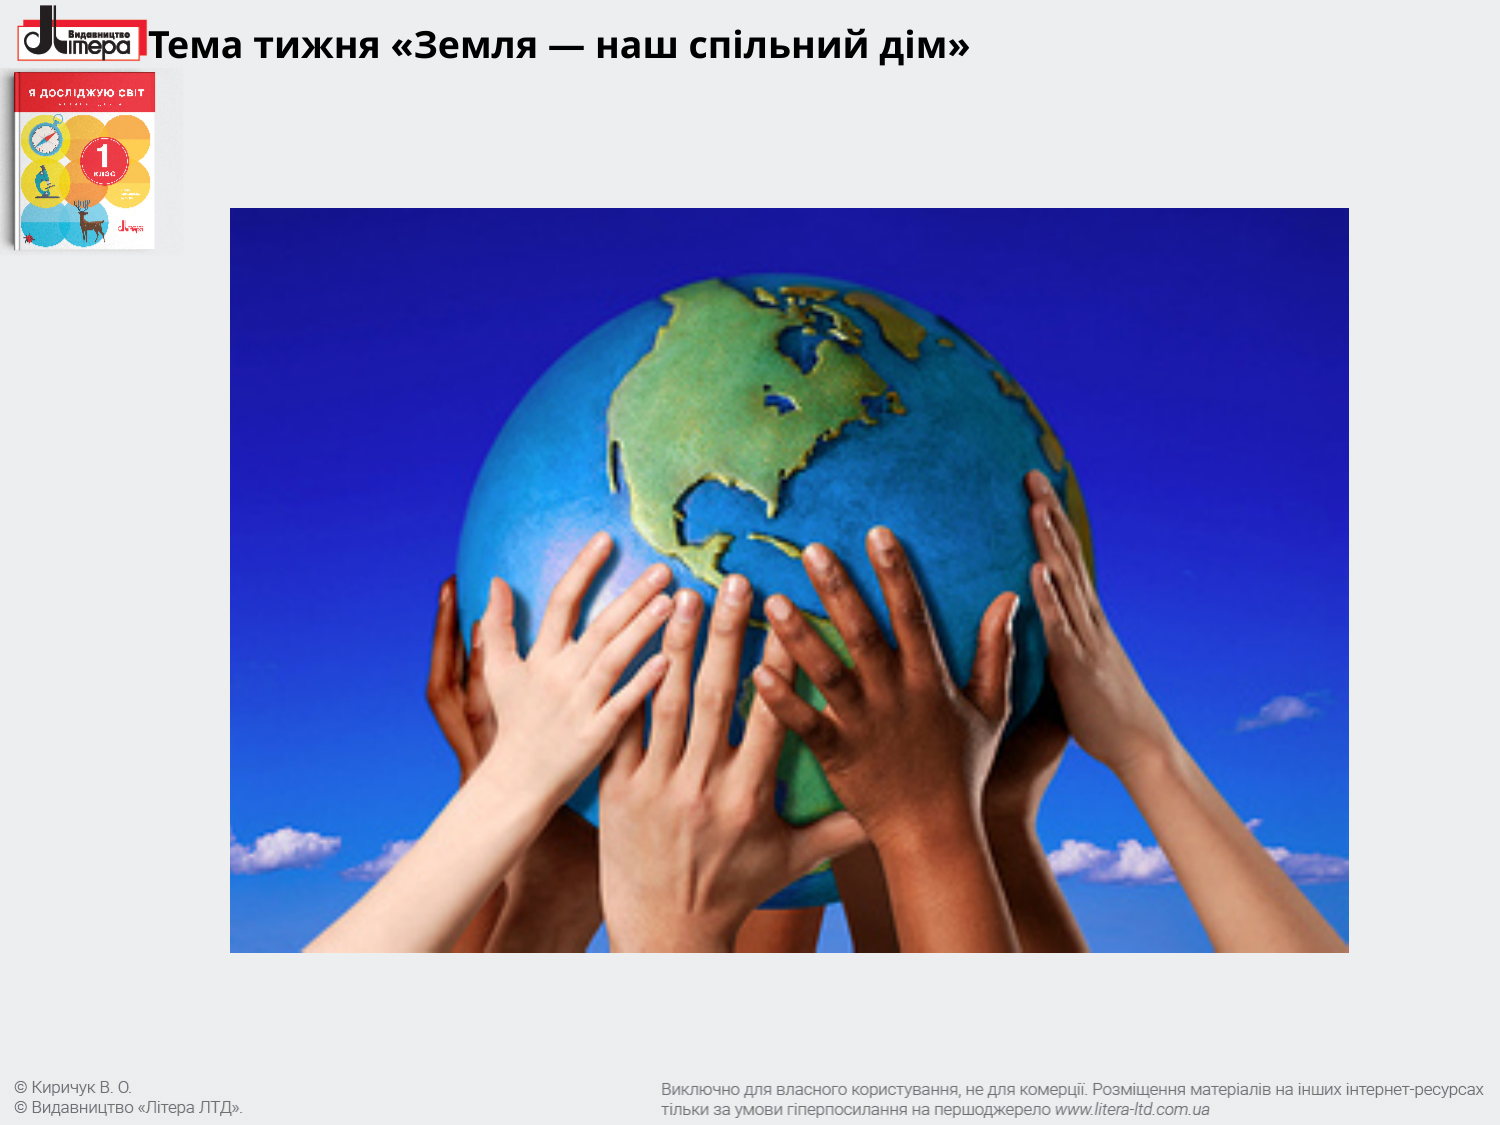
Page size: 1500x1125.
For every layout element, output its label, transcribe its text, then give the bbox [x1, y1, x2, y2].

text_box Тема тижня «Земля — наш спільний дім» [133, 13, 987, 74]
picture [0, 0, 1500, 1125]
